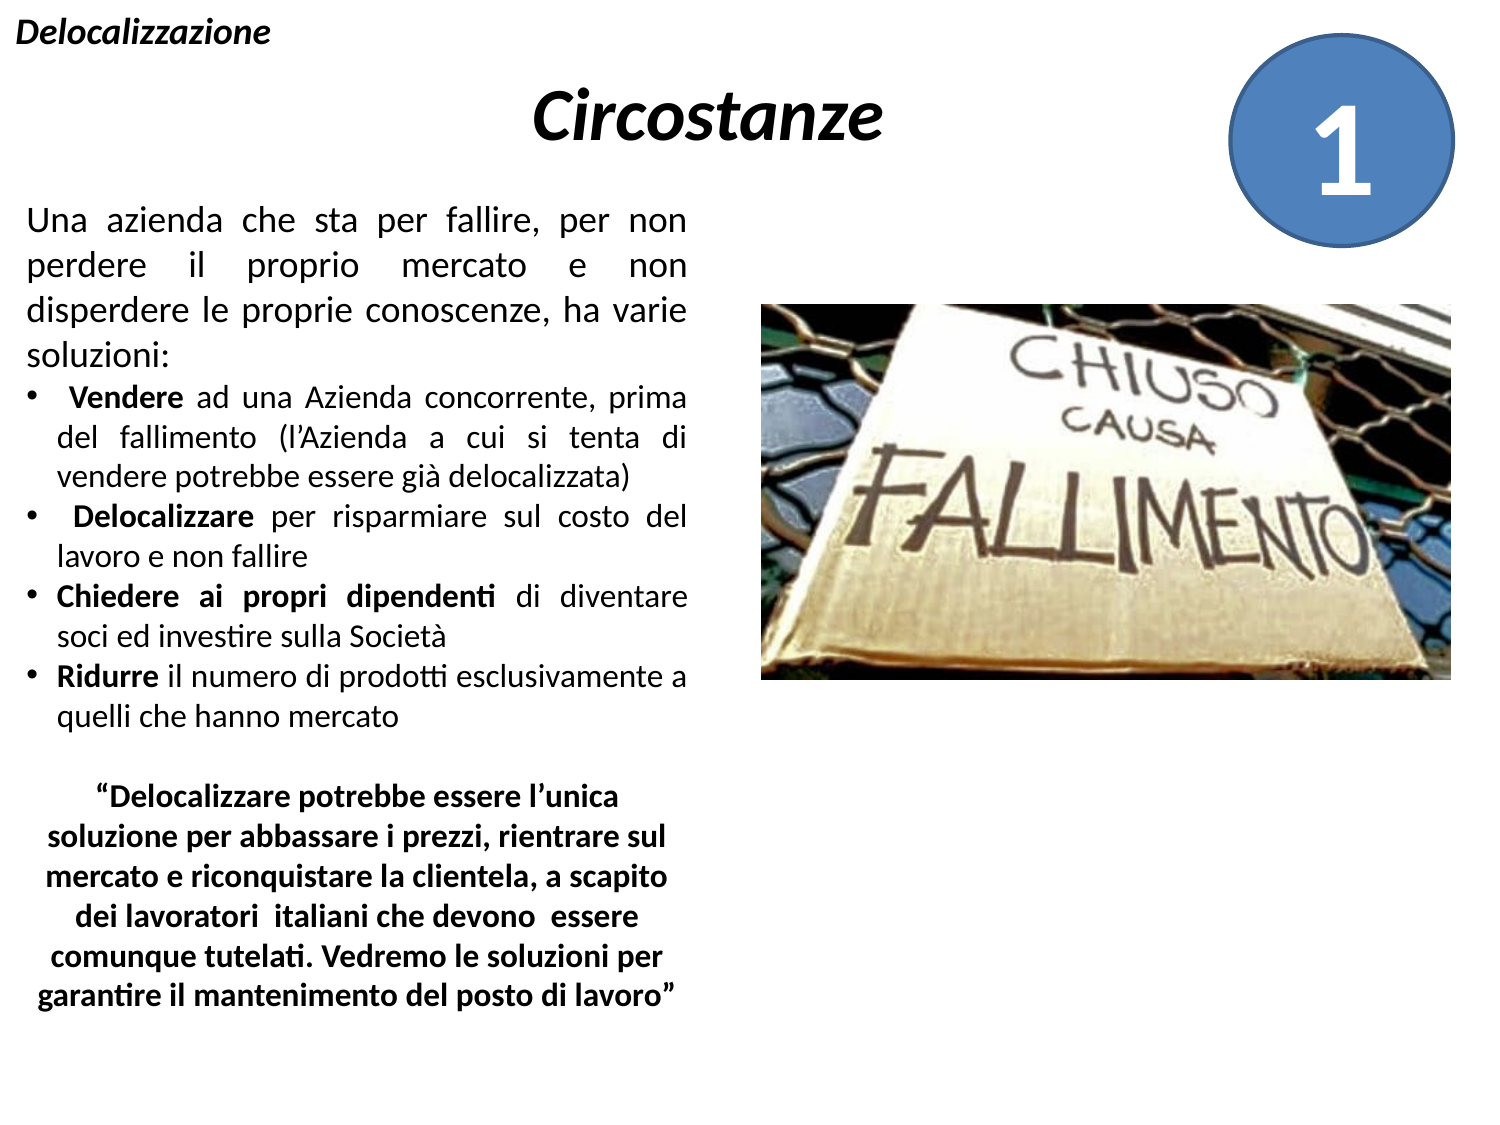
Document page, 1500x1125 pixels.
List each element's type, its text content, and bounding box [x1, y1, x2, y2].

text_box Delocalizzazione [0, 0, 287, 60]
text_box Circostanze [517, 58, 900, 164]
text_box Una azienda che sta per fallire, per non perdere il proprio mercato e non disperdere le proprie conoscenze, ha varie soluzioni: Vendere ad una Azienda concorrente, prima del fallimento (l’Azienda a cui si tenta di vendere potrebbe essere già delocalizzata) Delocalizzare per risparmiare sul costo del lavoro e non fallire Chiedere ai propri dipendenti di diventare soci ed investire sulla Società Ridurre il numero di prodotti esclusivamente a quelli che hanno mercato “Delocalizzare potrebbe essere l’unica soluzione per abbassare i prezzi, rientrare sul mercato e riconquistare la clientela, a scapito dei lavoratori italiani che devono essere comunque tutelati. Vedremo le soluzioni per garantire il mantenimento del posto di lavoro” [11, 187, 703, 1021]
picture [761, 304, 1452, 680]
text_box 1 [1228, 32, 1456, 249]
